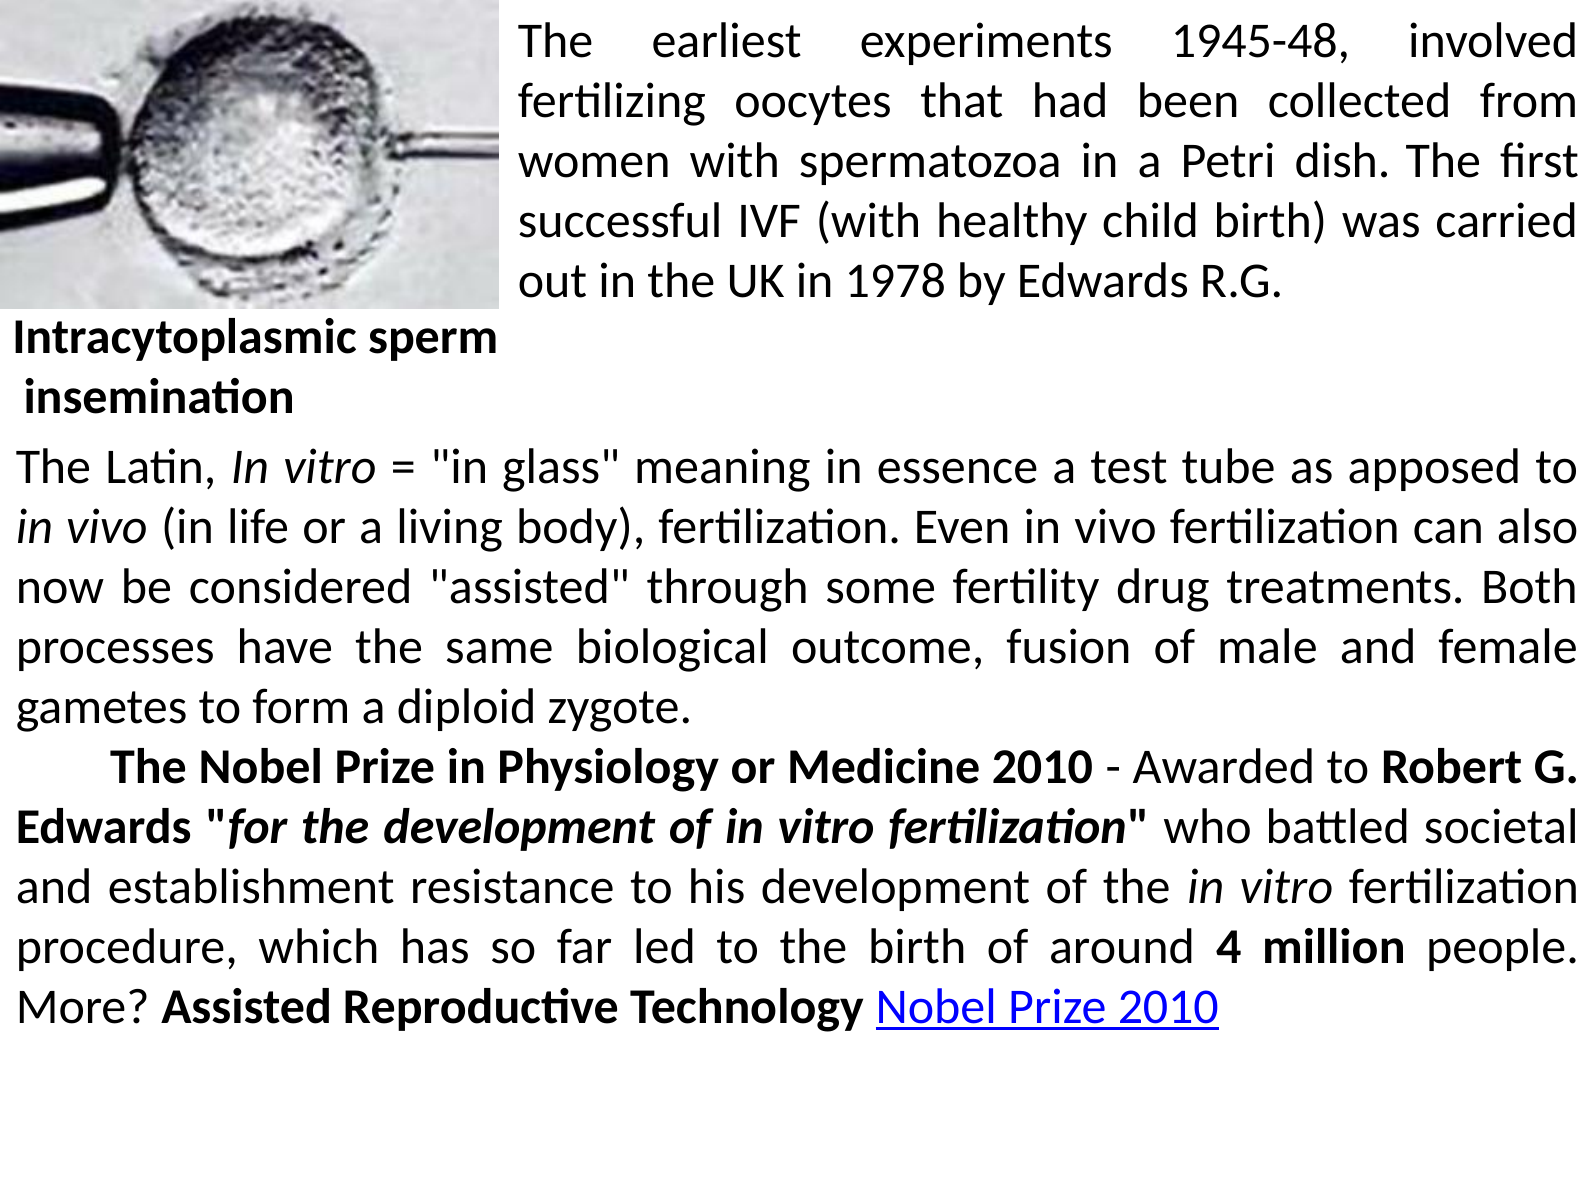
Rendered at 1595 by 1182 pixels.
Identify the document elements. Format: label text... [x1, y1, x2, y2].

text_box The Latin, In vitro = "in glass" meaning in essence a test tube as apposed to in vivo (in life or a living body), fertilization. Even in vivo fertilization can also now be considered "assisted" through some fertility drug treatments. Both processes have the same biological outcome, fusion of male and female gametes to form a diploid zygote. The Nobel Prize in Physiology or Medicine 2010 - Awarded to Robert G. Edwards "for the development of in vitro fertilization" who battled societal and establishment resistance to his development of the in vitro fertilization procedure, which has so far led to the birth of around 4 million people. More? Assisted Reproductive Technology Nobel Prize 2010 [0, 425, 1595, 1041]
text_box The earliest experiments 1945-48, involved fertilizing oocytes that had been collected from women with spermatozoa in a Petri dish. The first successful IVF (with healthy child birth) was carried out in the UK in 1978 by Edwards R.G. [502, 0, 1595, 316]
text_box Intracytoplasmic sperm insemination [0, 311, 515, 425]
picture [0, 0, 499, 309]
